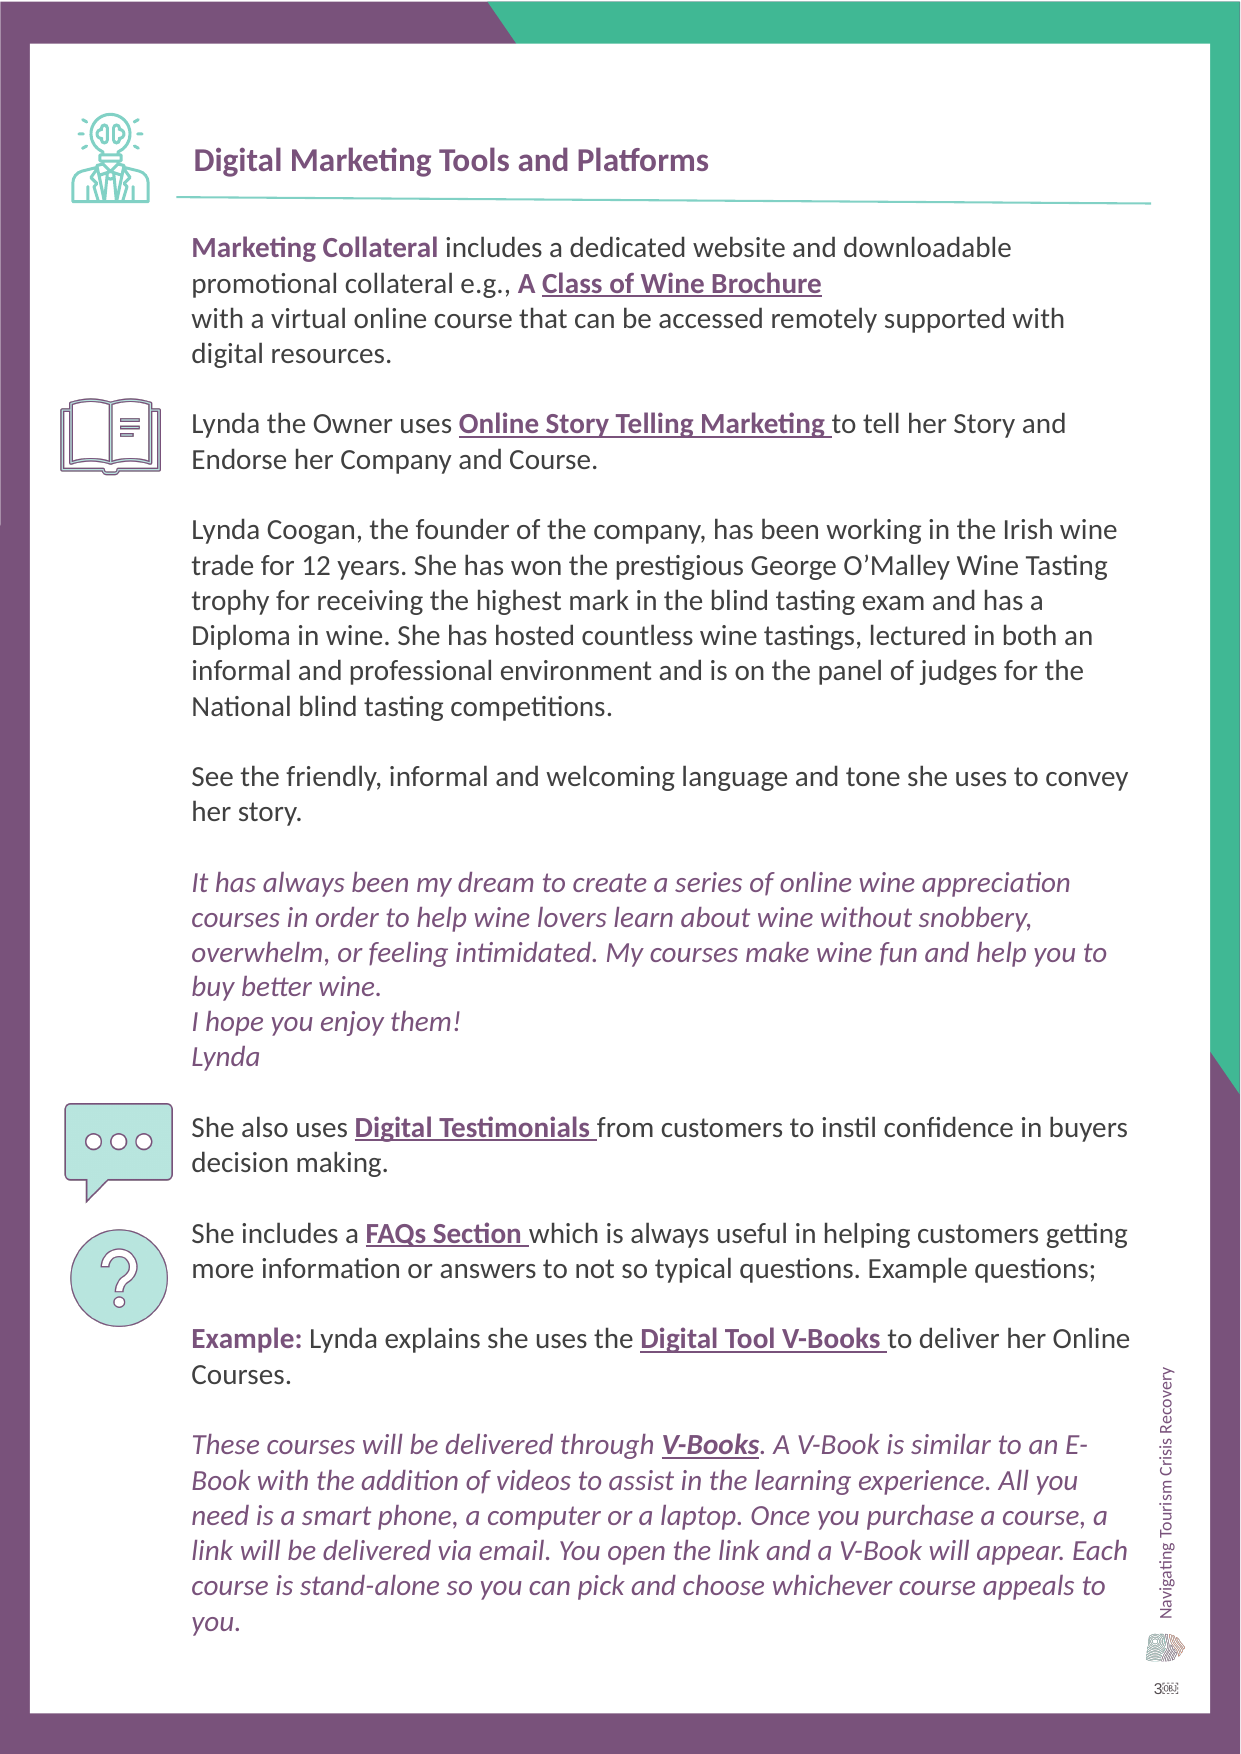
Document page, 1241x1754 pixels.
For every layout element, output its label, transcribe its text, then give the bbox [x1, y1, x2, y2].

picture [43, 1077, 194, 1339]
text_box Marketing Collateral includes a dedicated website and downloadable promotional collateral e.g., A Class of Wine Brochure with a virtual online course that can be accessed remotely supported with digital resources. Lynda the Owner uses Online Story Telling Marketing to tell her Story and Endorse her Company and Course. Lynda Coogan, the founder of the company, has been working in the Irish wine trade for 12 years. She has won the prestigious George O’Malley Wine Tasting trophy for receiving the highest mark in the blind tasting exam and has a Diploma in wine. She has hosted countless wine tastings, lectured in both an informal and professional environment and is on the panel of judges for the National blind tasting competitions. See the friendly, informal and welcoming language and tone she uses to convey her story. It has always been my dream to create a series of online wine appreciation courses in order to help wine lovers learn about wine without snobbery, overwhelm, or feeling intimidated. My courses make wine fun and help you to buy better wine. I hope you enjoy them! Lynda She also uses Digital Testimonials from customers to instil confidence in buyers decision making. She includes a FAQs Section which is always useful in helping customers getting more information or answers to not so typical questions. Example questions; Example: Lynda explains she uses the Digital Tool V-Books to deliver her Online Courses. These courses will be delivered through V-Books. A V-Book is similar to an E-Book with the addition of videos to assist in the learning experience. All you need is a smart phone, a computer or a laptop. Once you purchase a course, a link will be delivered via email. You open the link and a V-Book will appear. Each course is stand-alone so you can pick and choose whichever course appeals to you. [176, 220, 1149, 775]
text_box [71, 112, 150, 204]
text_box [176, 196, 1152, 204]
text_box Digital Marketing Tools and Platforms [178, 127, 1162, 189]
picture [1142, 1631, 1189, 1667]
picture [51, 379, 170, 499]
